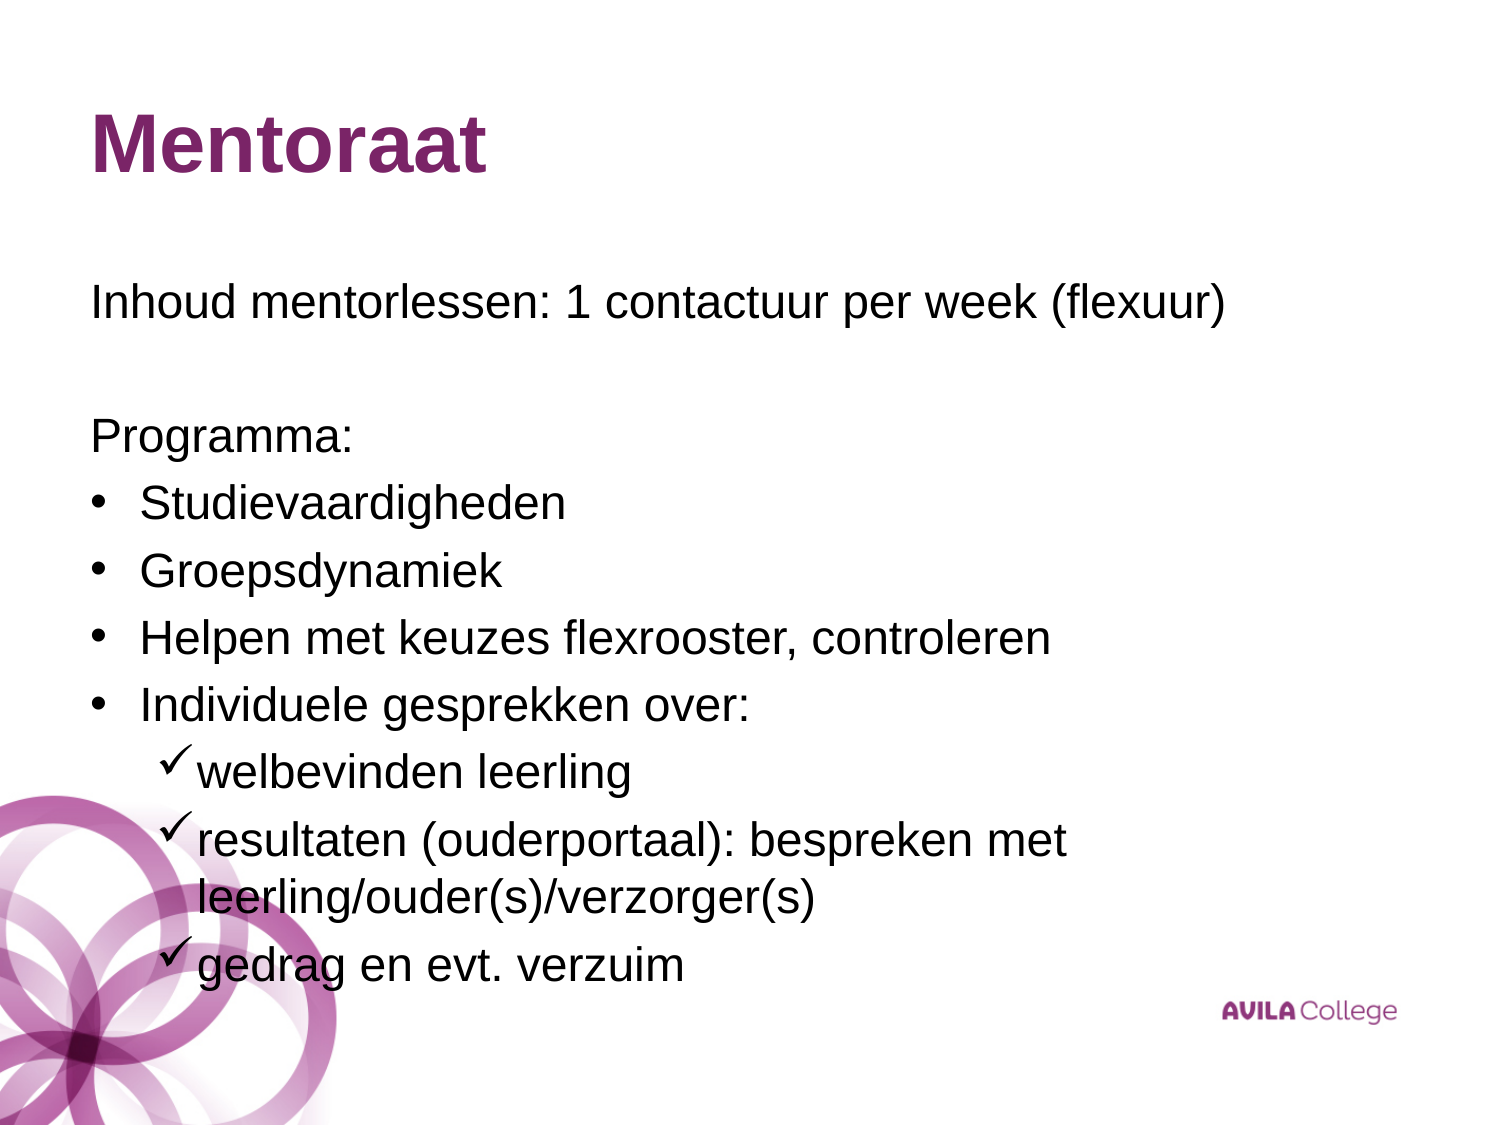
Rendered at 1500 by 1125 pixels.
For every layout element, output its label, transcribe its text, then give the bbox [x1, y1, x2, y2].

title Mentoraat [75, 45, 1425, 233]
picture [0, 0, 1500, 1125]
list Inhoud mentorlessen: 1 contactuur per week (flexuur) Programma: Studievaardigheden Groepsdynamiek Helpen met keuzes flexrooster, controleren Individuele gesprekken over: welbevinden leerling resultaten (ouderportaal): bespreken met leerling/ouder(s)/verzorger(s) gedrag en evt. verzuim [75, 262, 1425, 1005]
